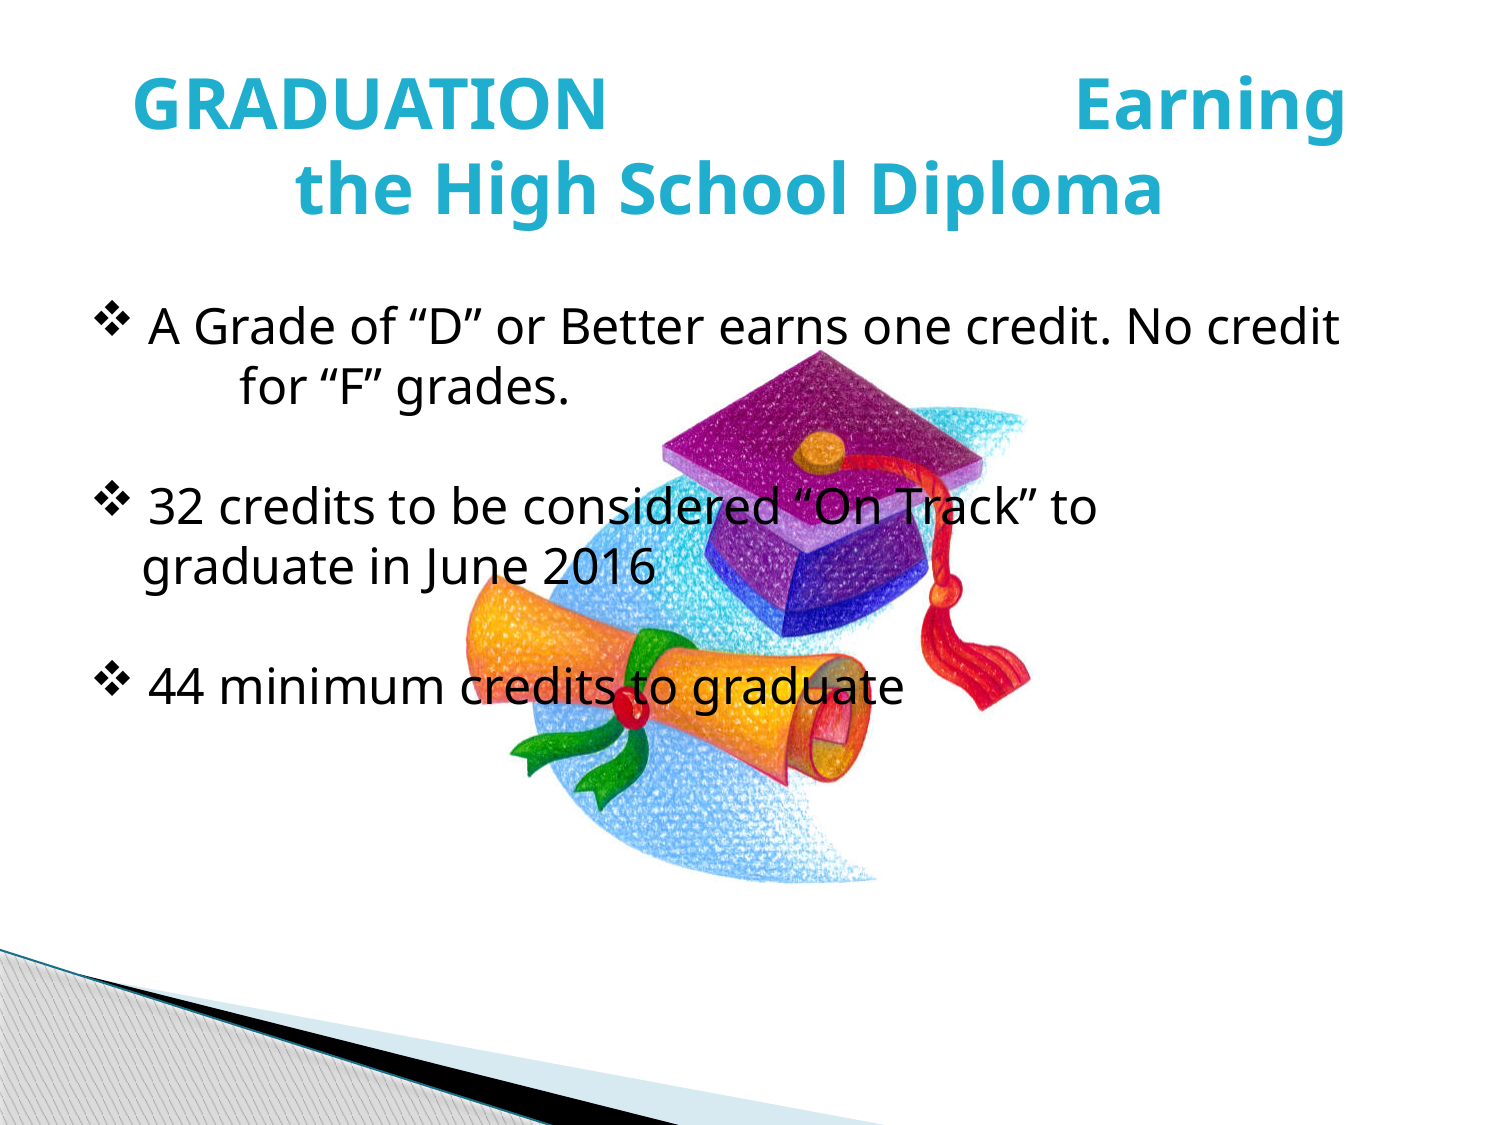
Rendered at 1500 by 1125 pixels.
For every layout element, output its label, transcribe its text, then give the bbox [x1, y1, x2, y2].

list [449, 329, 1051, 899]
text_box A Grade of “D” or Better earns one credit. No credit for “F” grades. 32 credits to be considered “On Track” to graduate in June 2016 44 minimum credits to graduate [74, 287, 1438, 783]
title GRADUATION Earning the High School Diploma [65, 50, 1416, 238]
